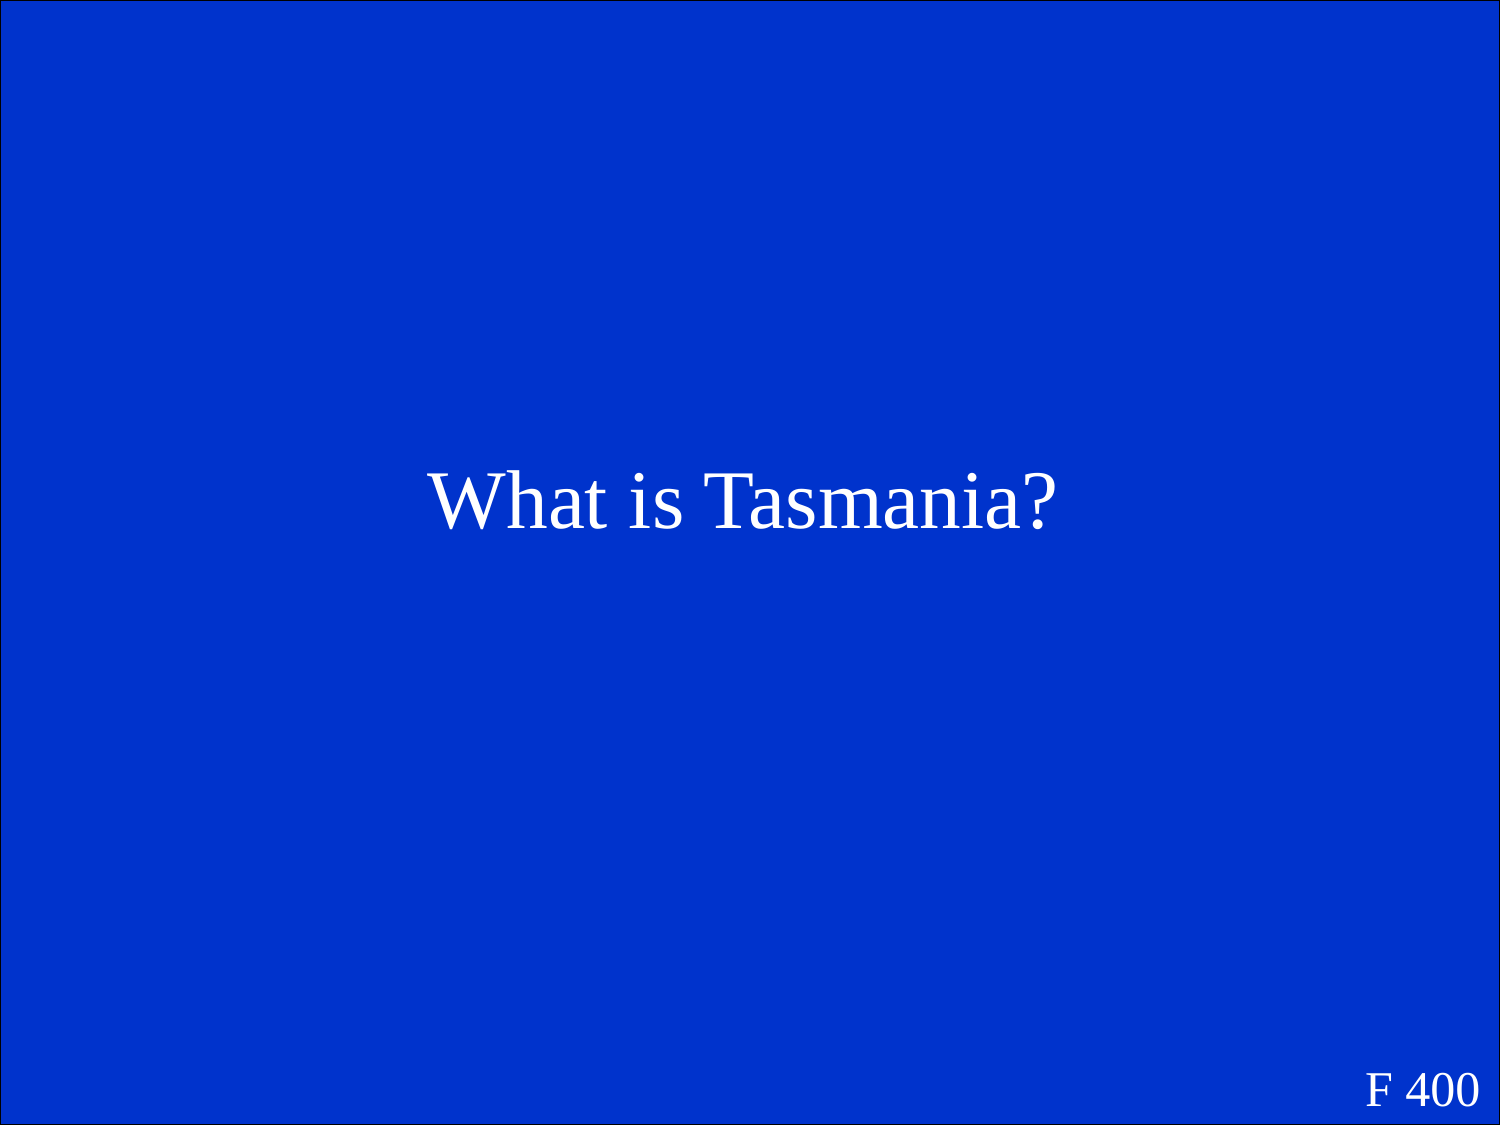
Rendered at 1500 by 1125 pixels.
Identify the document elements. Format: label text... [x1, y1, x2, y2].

text_box F 400 [1350, 1049, 1496, 1125]
text_box What is Tasmania? [224, 437, 1263, 553]
text_box [0, 0, 1500, 1125]
